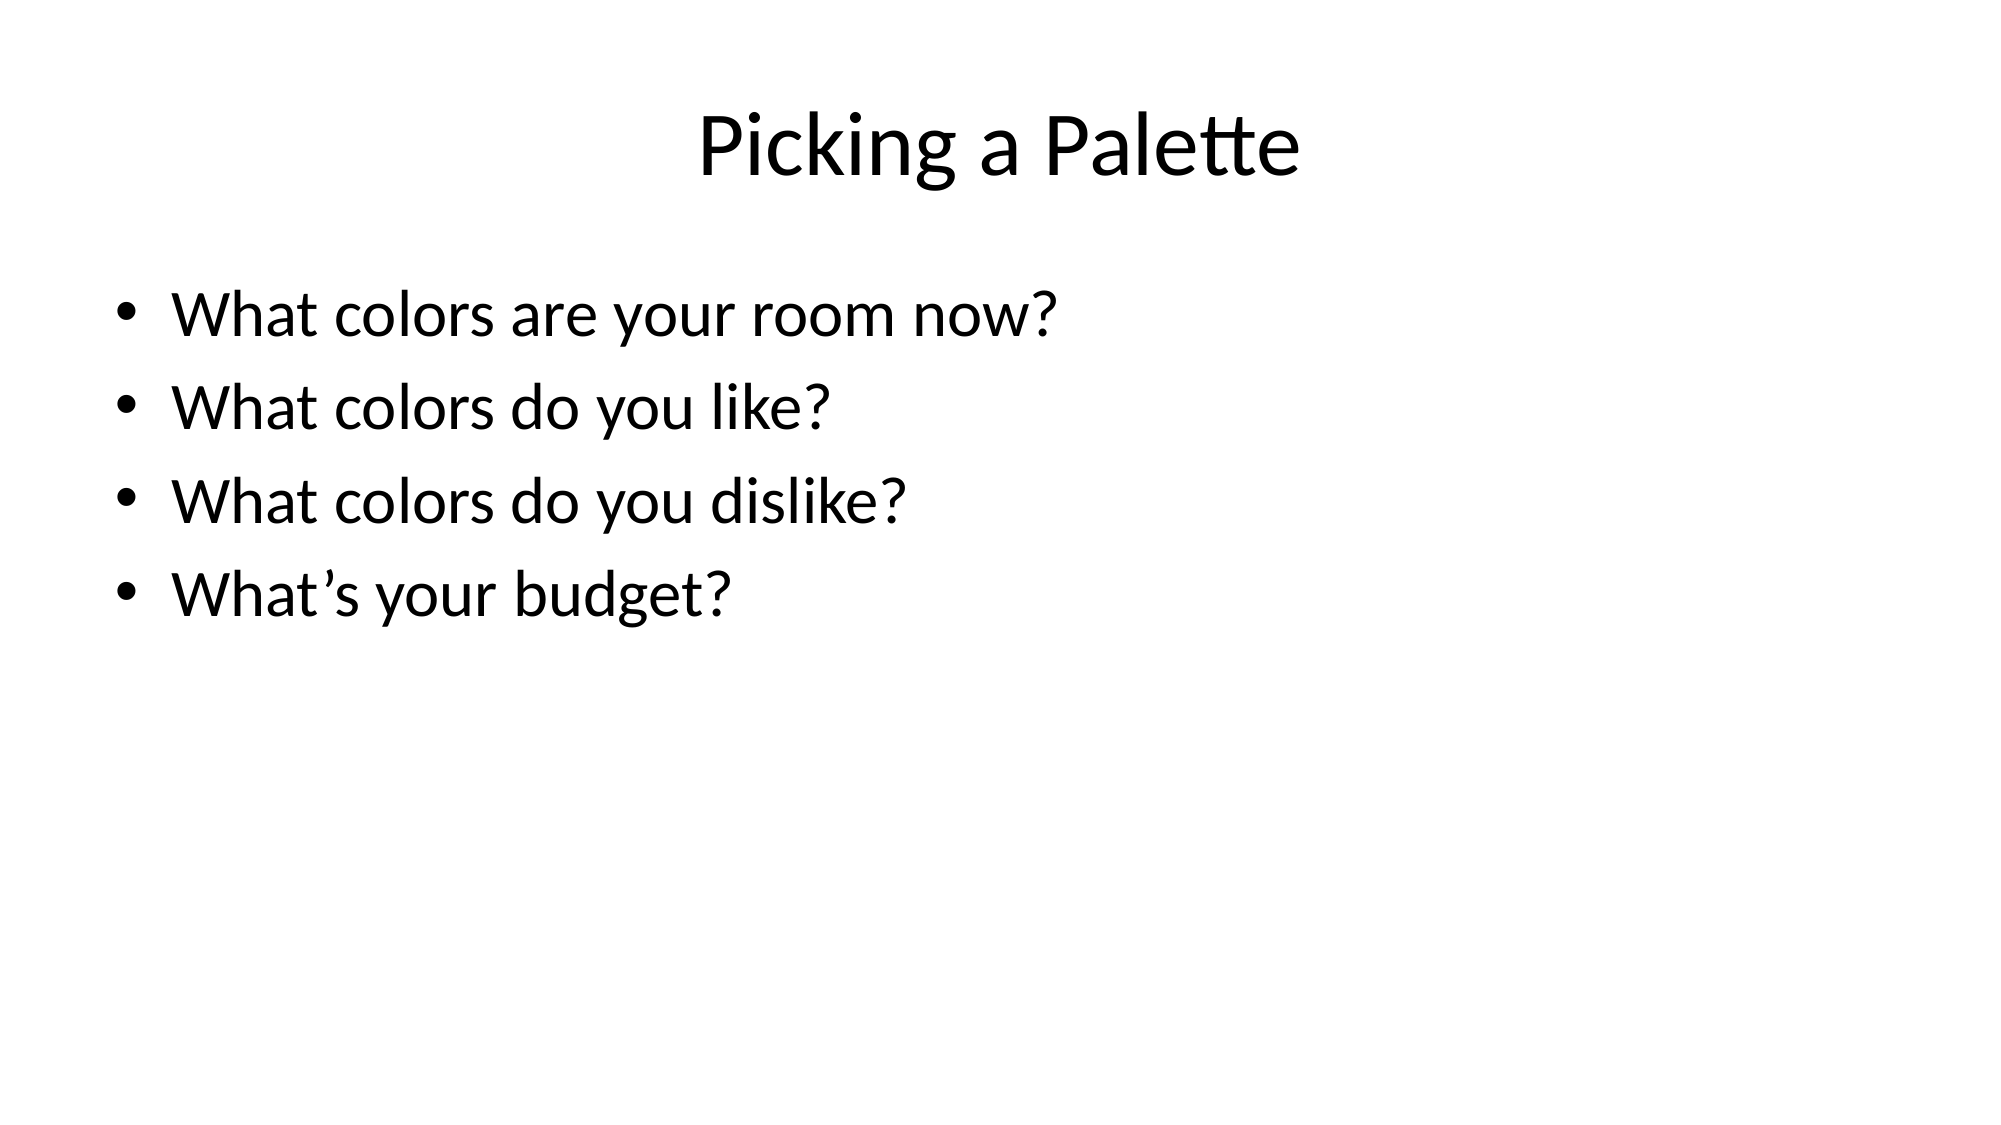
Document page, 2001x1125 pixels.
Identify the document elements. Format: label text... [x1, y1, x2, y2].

list What colors are your room now? What colors do you like? What colors do you dislike? What’s your budget? [99, 262, 1900, 1005]
title Picking a Palette [99, 45, 1900, 233]
